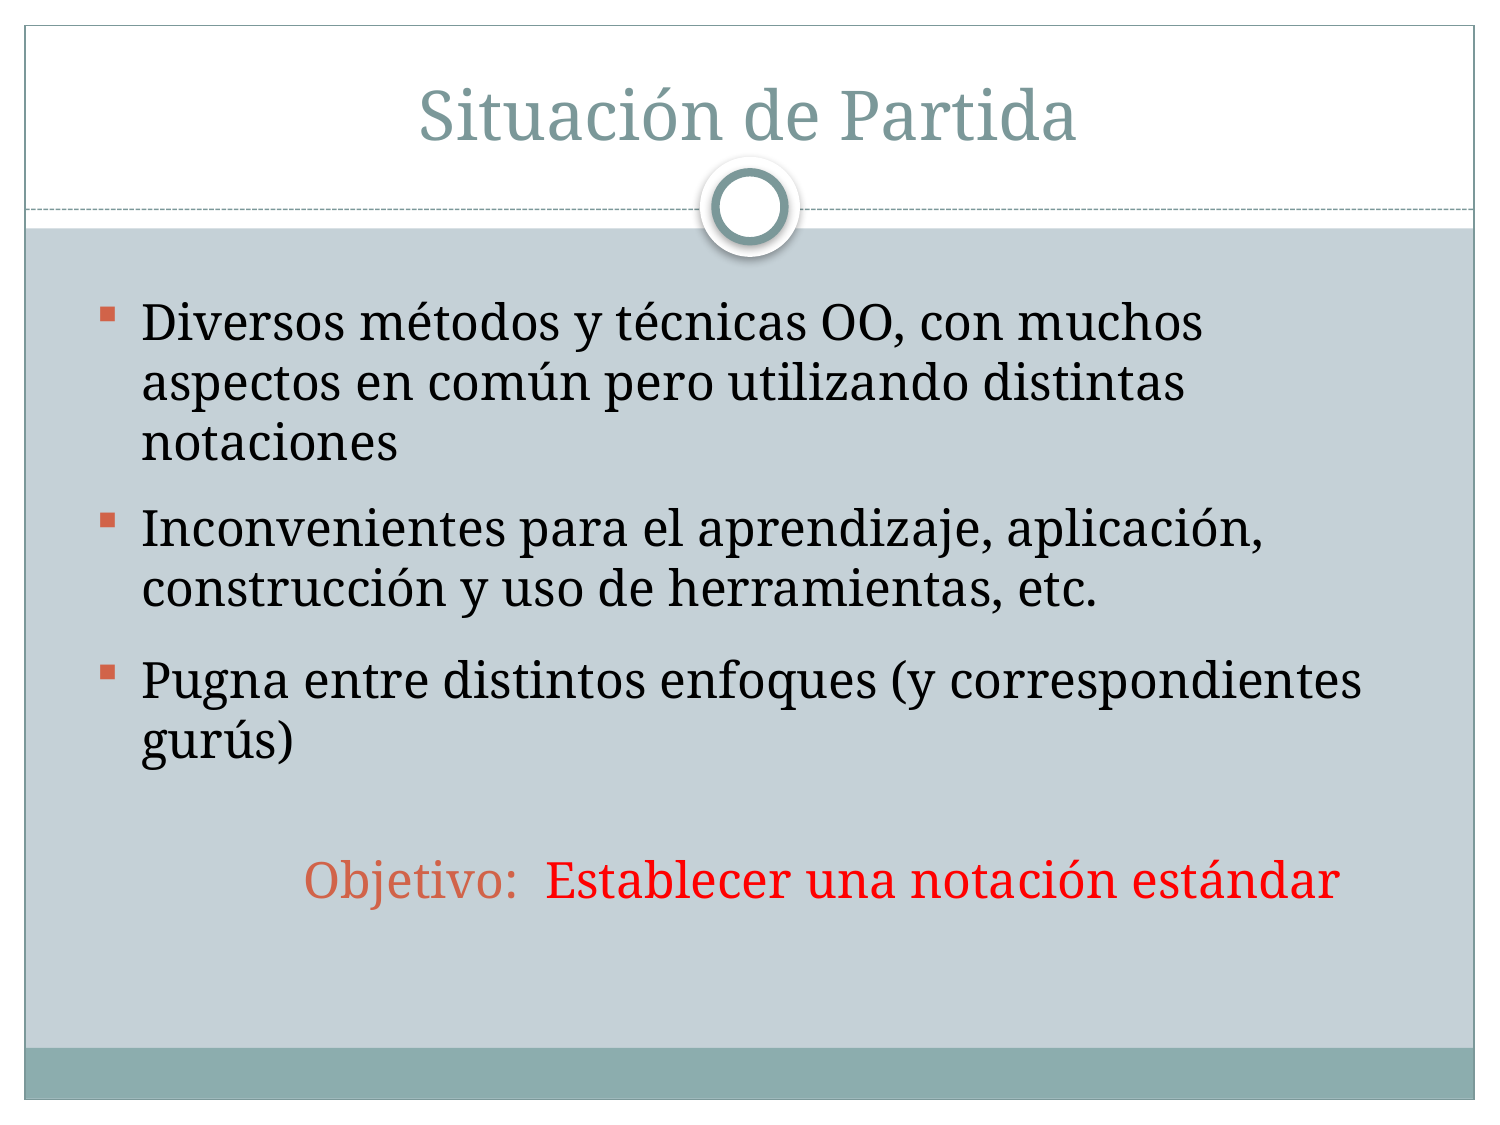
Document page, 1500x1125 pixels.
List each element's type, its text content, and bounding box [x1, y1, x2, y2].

list Diversos métodos y técnicas OO, con muchos aspectos en común pero utilizando distintas notaciones Inconvenientes para el aprendizaje, aplicación, construcción y uso de herramientas, etc. Pugna entre distintos enfoques (y correspondientes gurús) Objetivo: Establecer una notación estándar [81, 283, 1420, 958]
title Situación de Partida [49, 37, 1450, 162]
